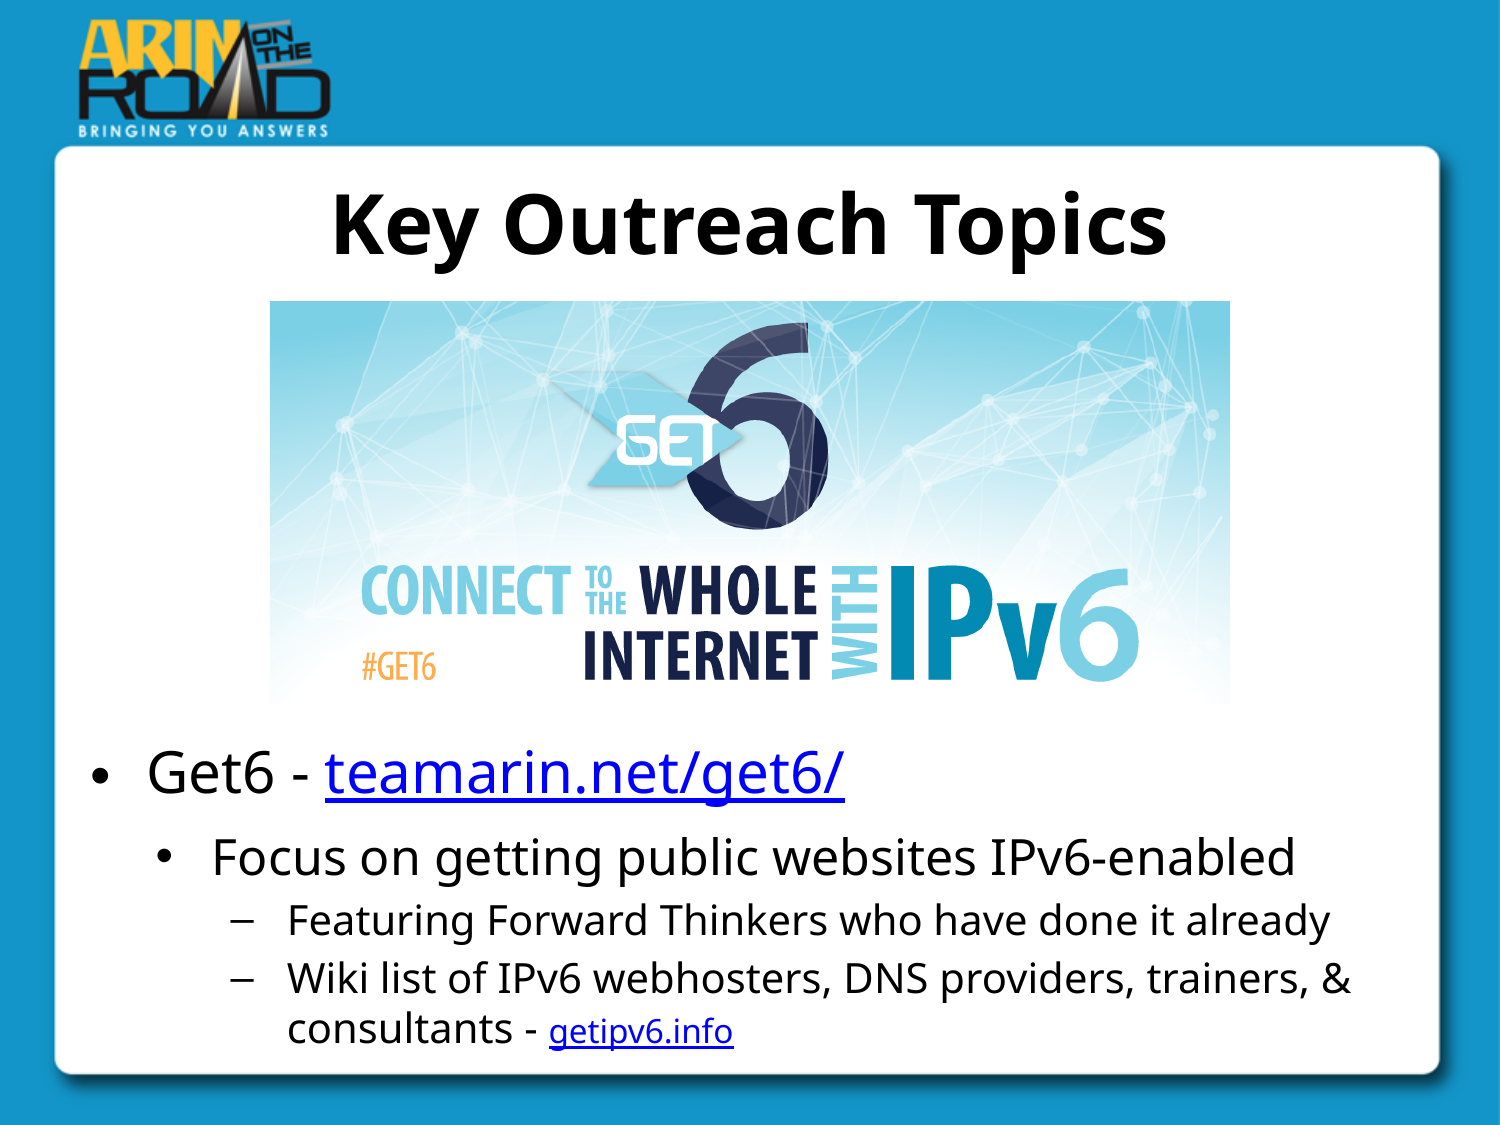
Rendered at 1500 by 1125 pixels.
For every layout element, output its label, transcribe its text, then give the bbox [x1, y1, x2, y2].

picture [0, 0, 1500, 1125]
title Key Outreach Topics [75, 127, 1425, 315]
list Get6 - teamarin.net/get6/ Focus on getting public websites IPv6-enabled Featuring Forward Thinkers who have done it already Wiki list of IPv6 webhosters, DNS providers, trainers, & consultants - getipv6.info [75, 728, 1447, 1090]
